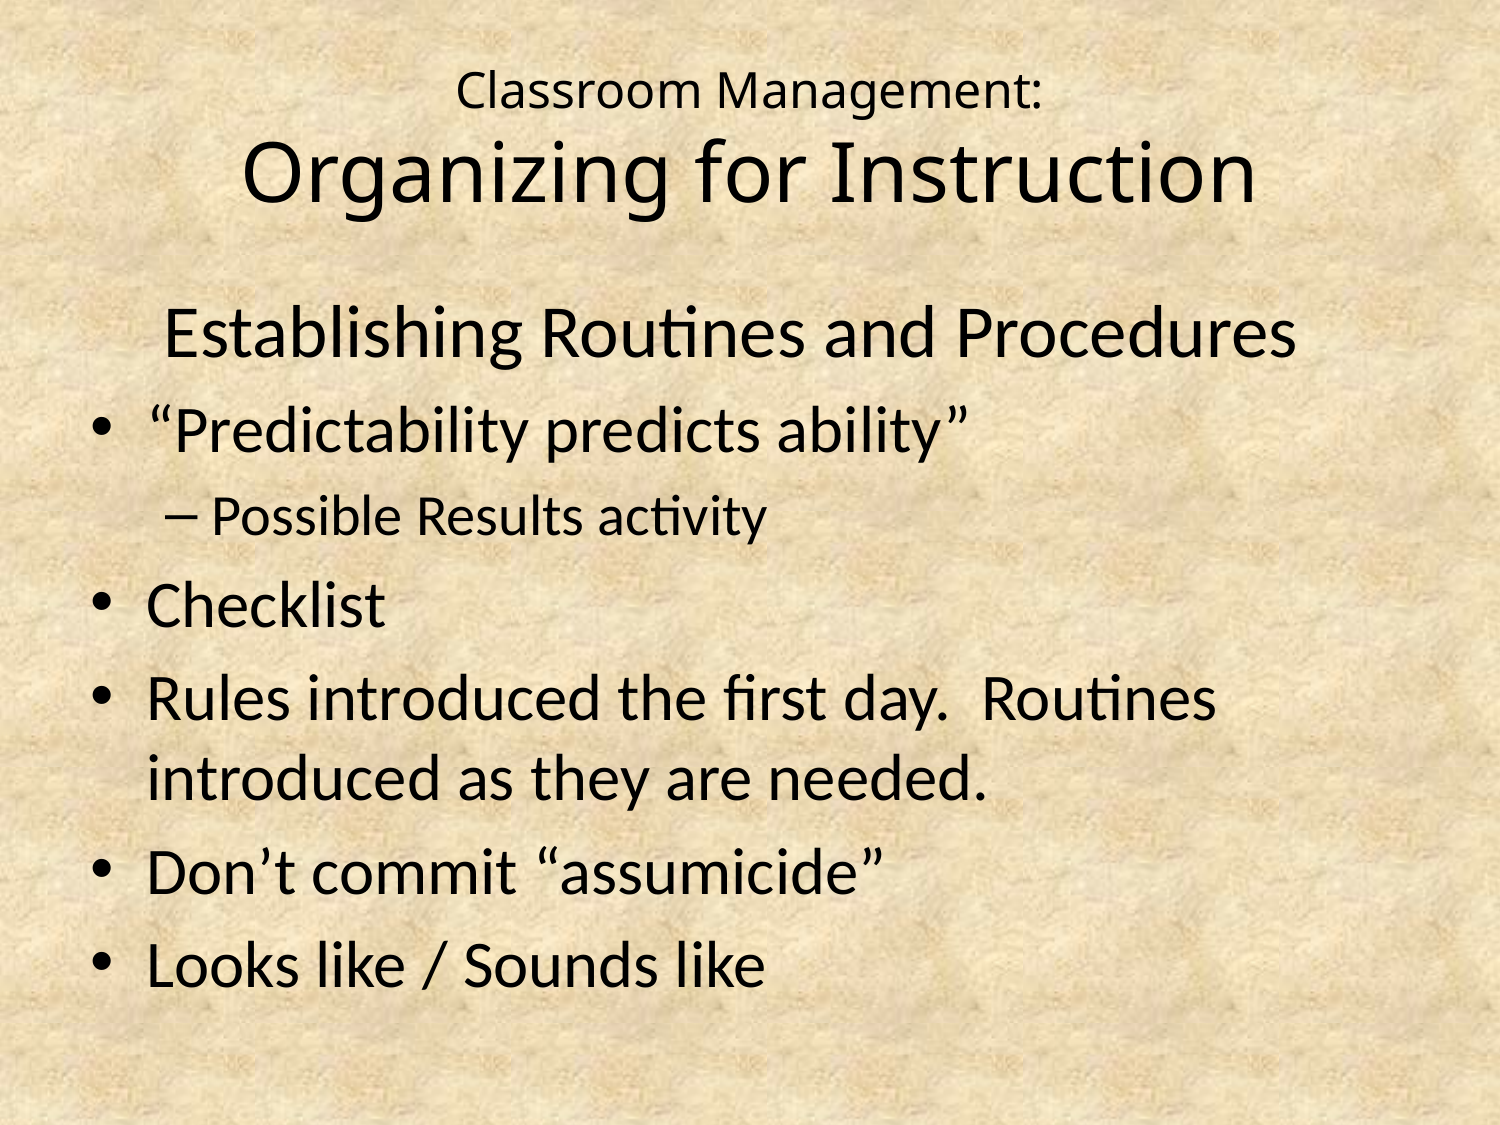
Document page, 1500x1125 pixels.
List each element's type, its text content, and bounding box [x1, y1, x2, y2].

list Establishing Routines and Procedures “Predictability predicts ability” Possible Results activity Checklist Rules introduced the first day. Routines introduced as they are needed. Don’t commit “assumicide” Looks like / Sounds like [75, 275, 1388, 1125]
picture [0, 0, 1500, 1125]
title Classroom Management: Organizing for Instruction [75, 45, 1425, 233]
